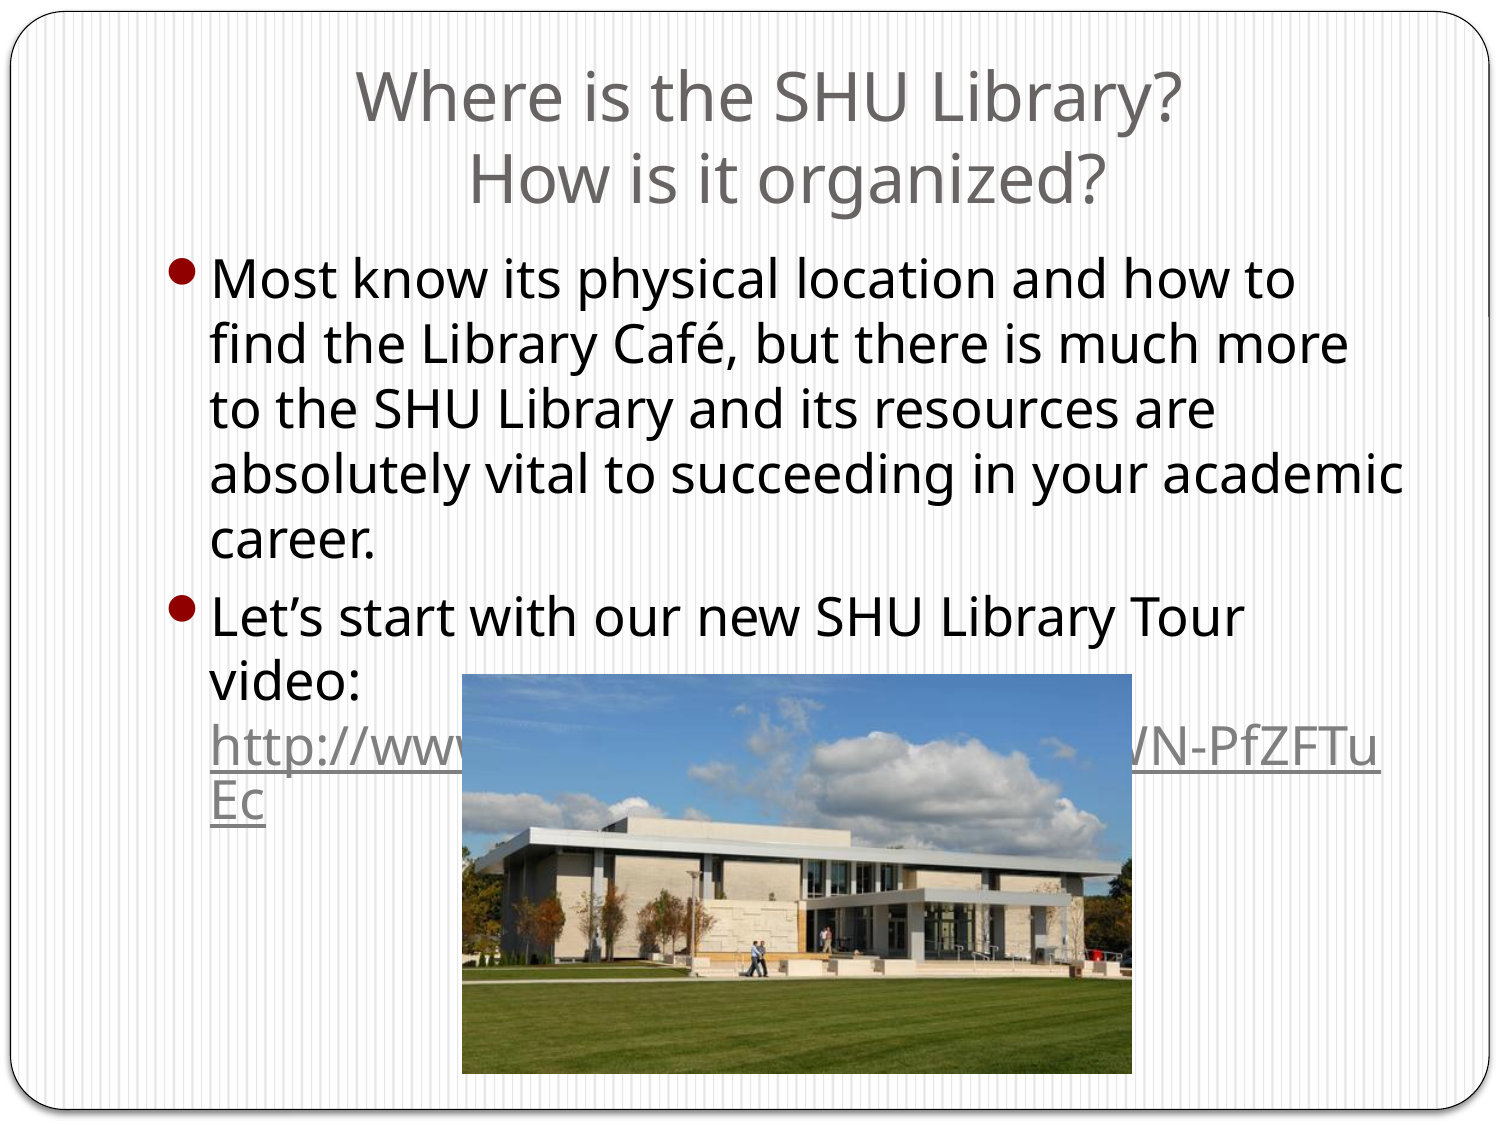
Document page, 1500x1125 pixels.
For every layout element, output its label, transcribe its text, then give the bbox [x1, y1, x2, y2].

picture [462, 674, 1132, 1074]
list Most know its physical location and how to find the Library Café, but there is much more to the SHU Library and its resources are absolutely vital to succeeding in your academic career. Let’s start with our new SHU Library Tour video: http://www.youtube.com/watch?v=WN-PfZFTuEc [150, 237, 1425, 988]
title Where is the SHU Library? How is it organized? [150, 45, 1425, 233]
